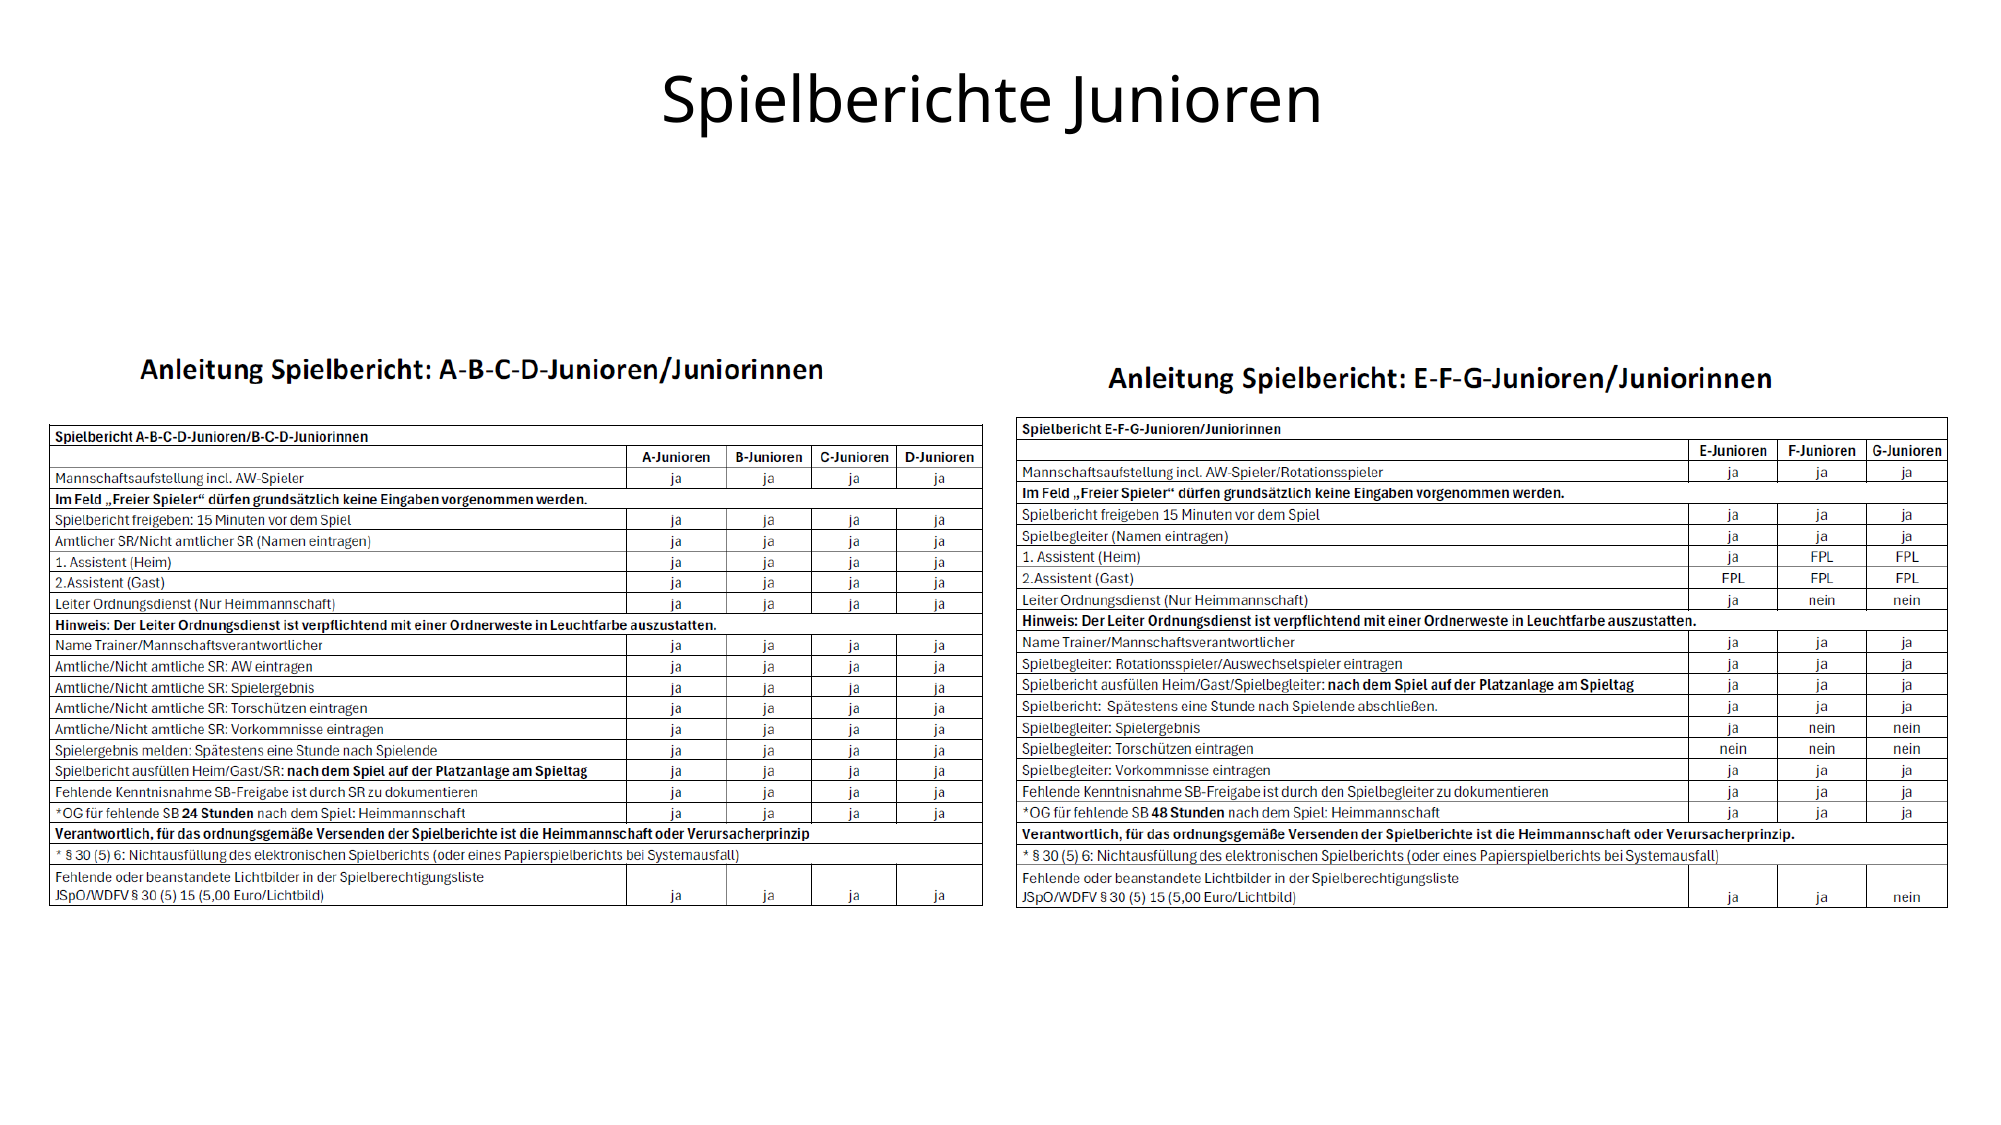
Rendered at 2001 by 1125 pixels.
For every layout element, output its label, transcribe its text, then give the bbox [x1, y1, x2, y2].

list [48, 347, 988, 912]
title Spielberichte Junioren [137, 59, 1848, 145]
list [1012, 348, 1953, 911]
